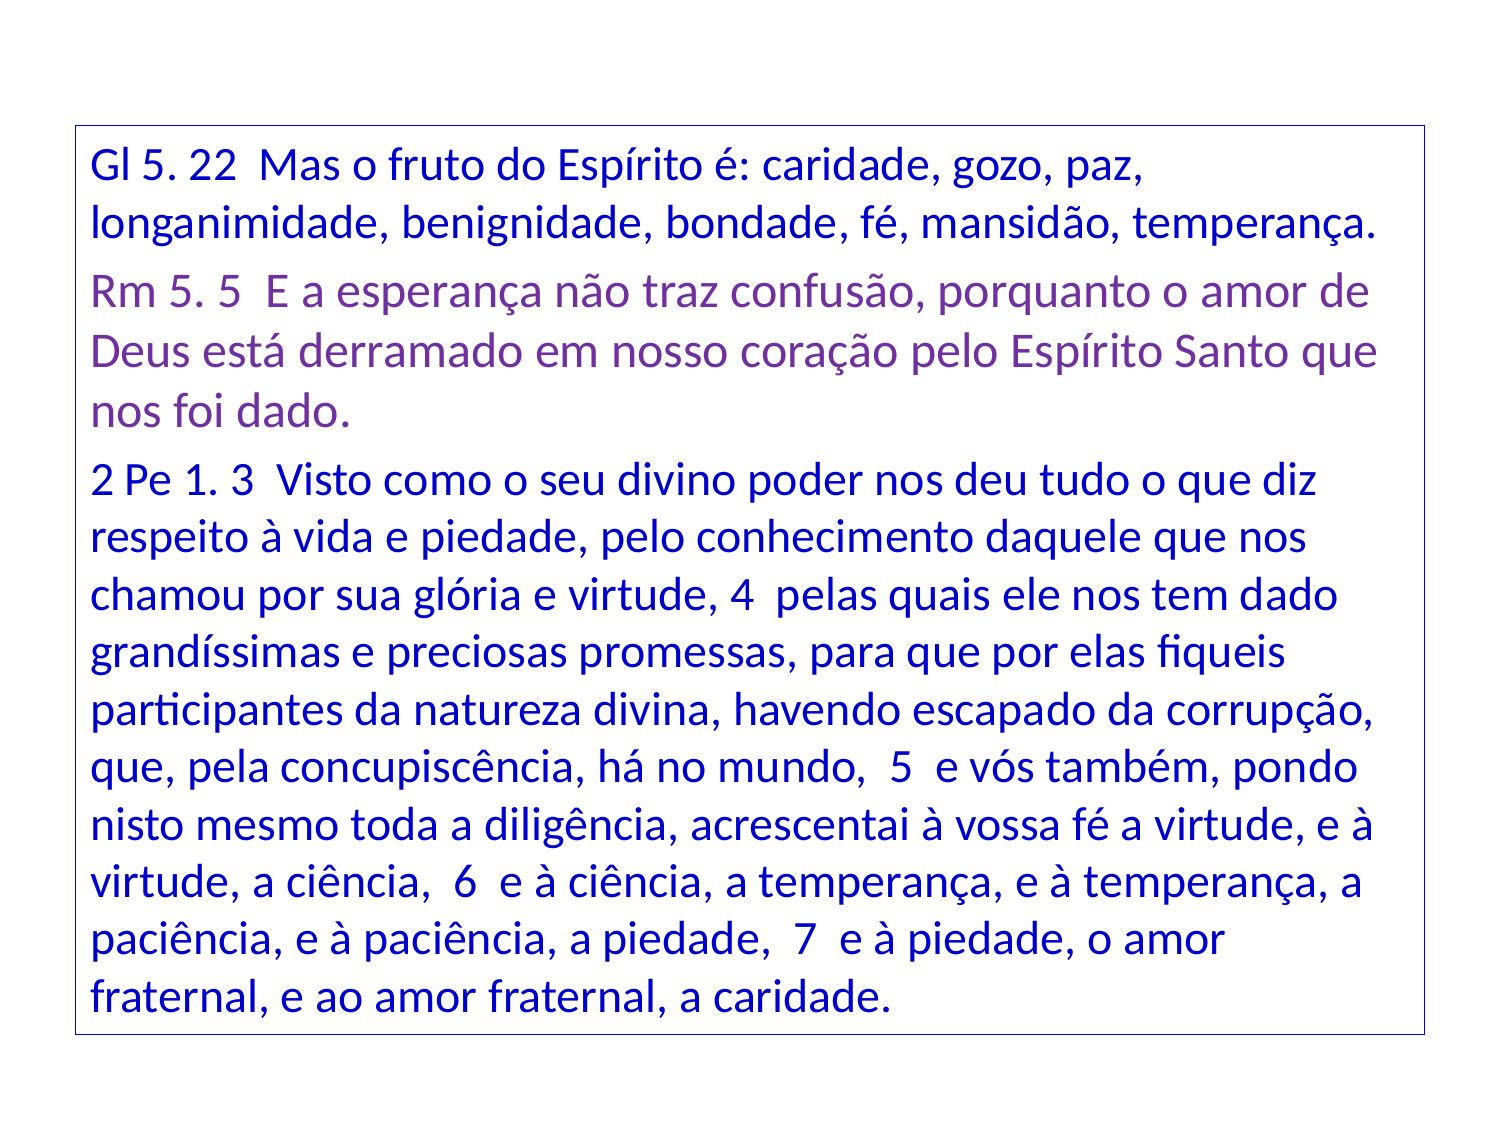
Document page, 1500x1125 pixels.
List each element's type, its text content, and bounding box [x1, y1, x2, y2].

list Gl 5. 22 Mas o fruto do Espírito é: caridade, gozo, paz, longanimidade, benignidade, bondade, fé, mansidão, temperança. Rm 5. 5 E a esperança não traz confusão, porquanto o amor de Deus está derramado em nosso coração pelo Espírito Santo que nos foi dado. 2 Pe 1. 3 Visto como o seu divino poder nos deu tudo o que diz respeito à vida e piedade, pelo conhecimento daquele que nos chamou por sua glória e virtude, 4 pelas quais ele nos tem dado grandíssimas e preciosas promessas, para que por elas fiqueis participantes da natureza divina, havendo escapado da corrupção, que, pela concupiscência, há no mundo, 5 e vós também, pondo nisto mesmo toda a diligência, acrescentai à vossa fé a virtude, e à virtude, a ciência, 6 e à ciência, a temperança, e à temperança, a paciência, e à paciência, a piedade, 7 e à piedade, o amor fraternal, e ao amor fraternal, a caridade. [75, 125, 1425, 1035]
